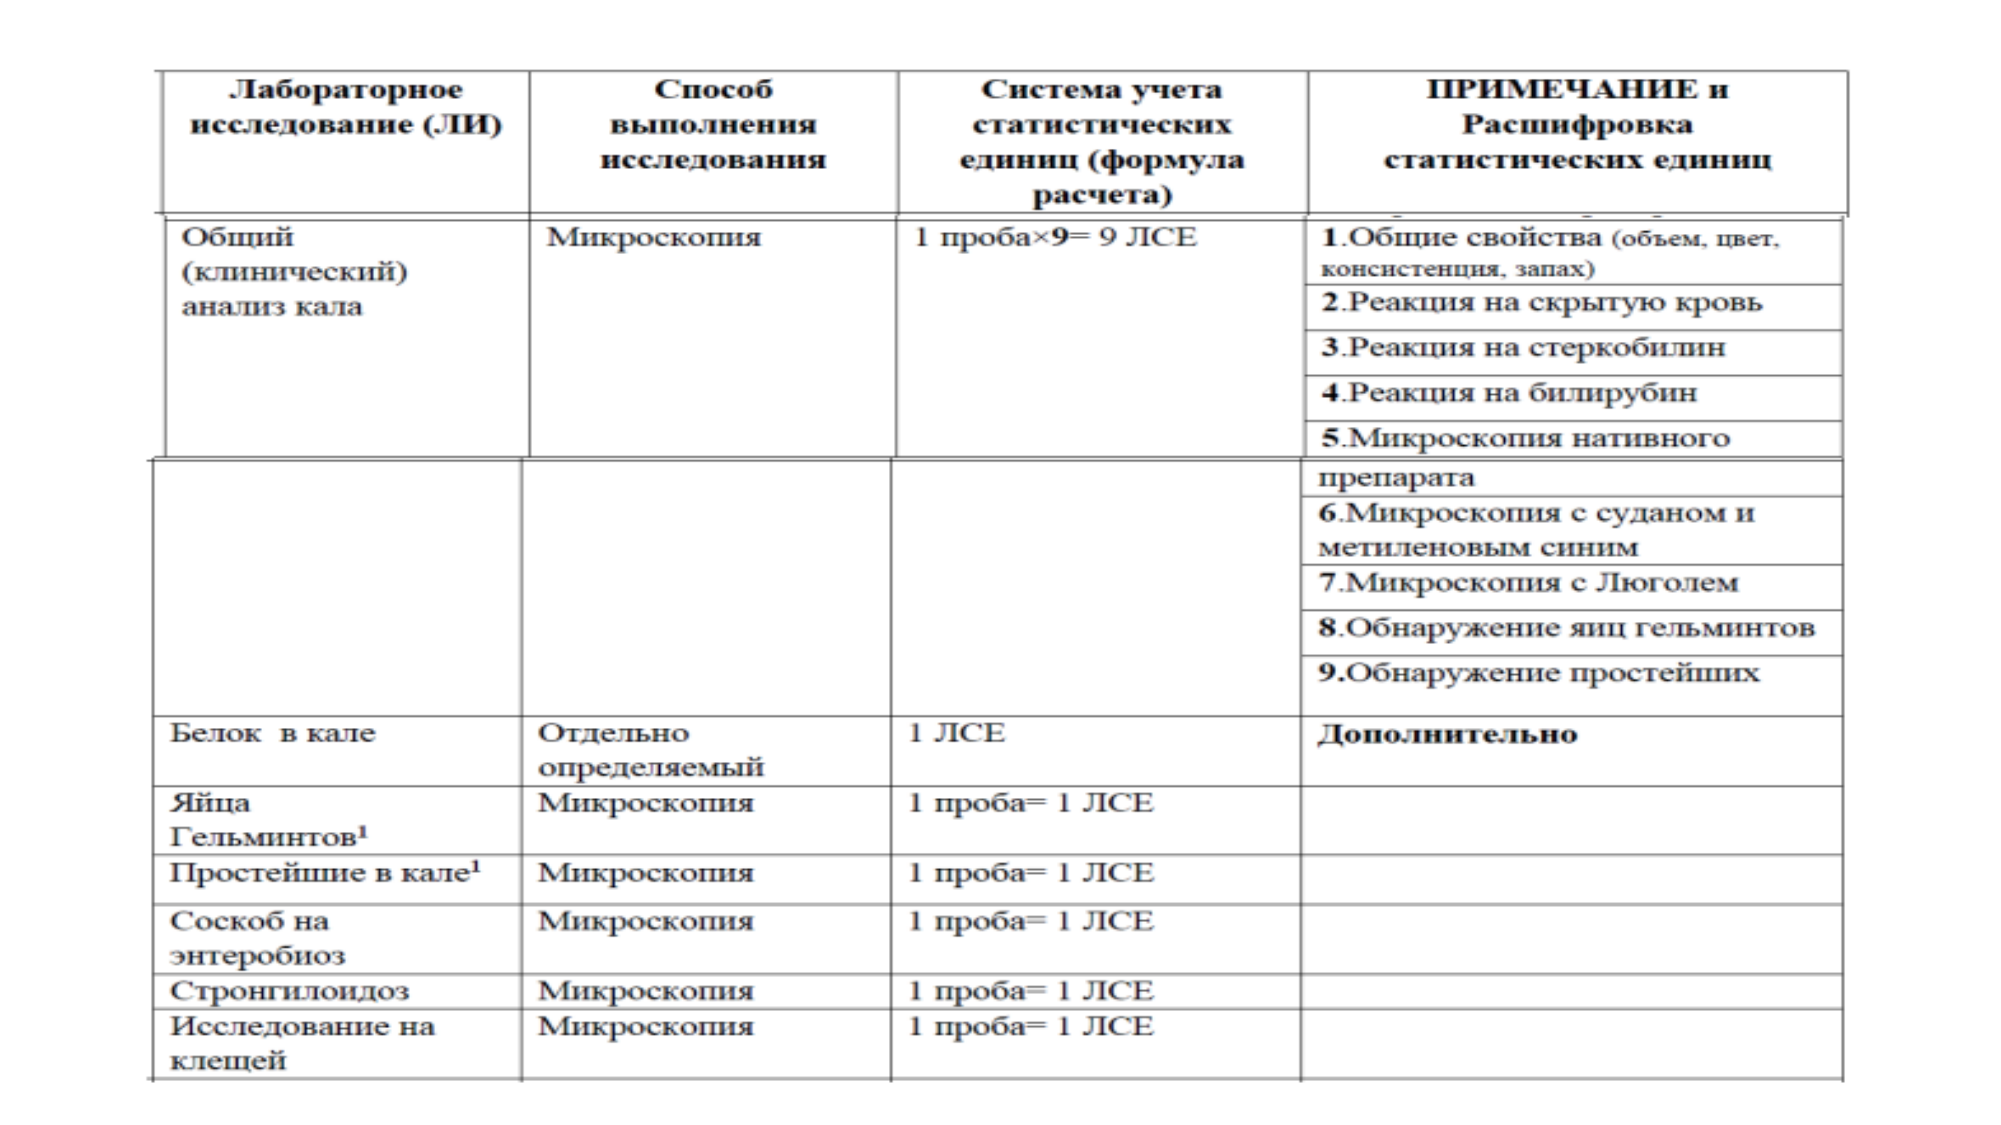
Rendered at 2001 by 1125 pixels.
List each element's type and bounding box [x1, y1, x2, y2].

picture [122, 59, 1873, 1098]
